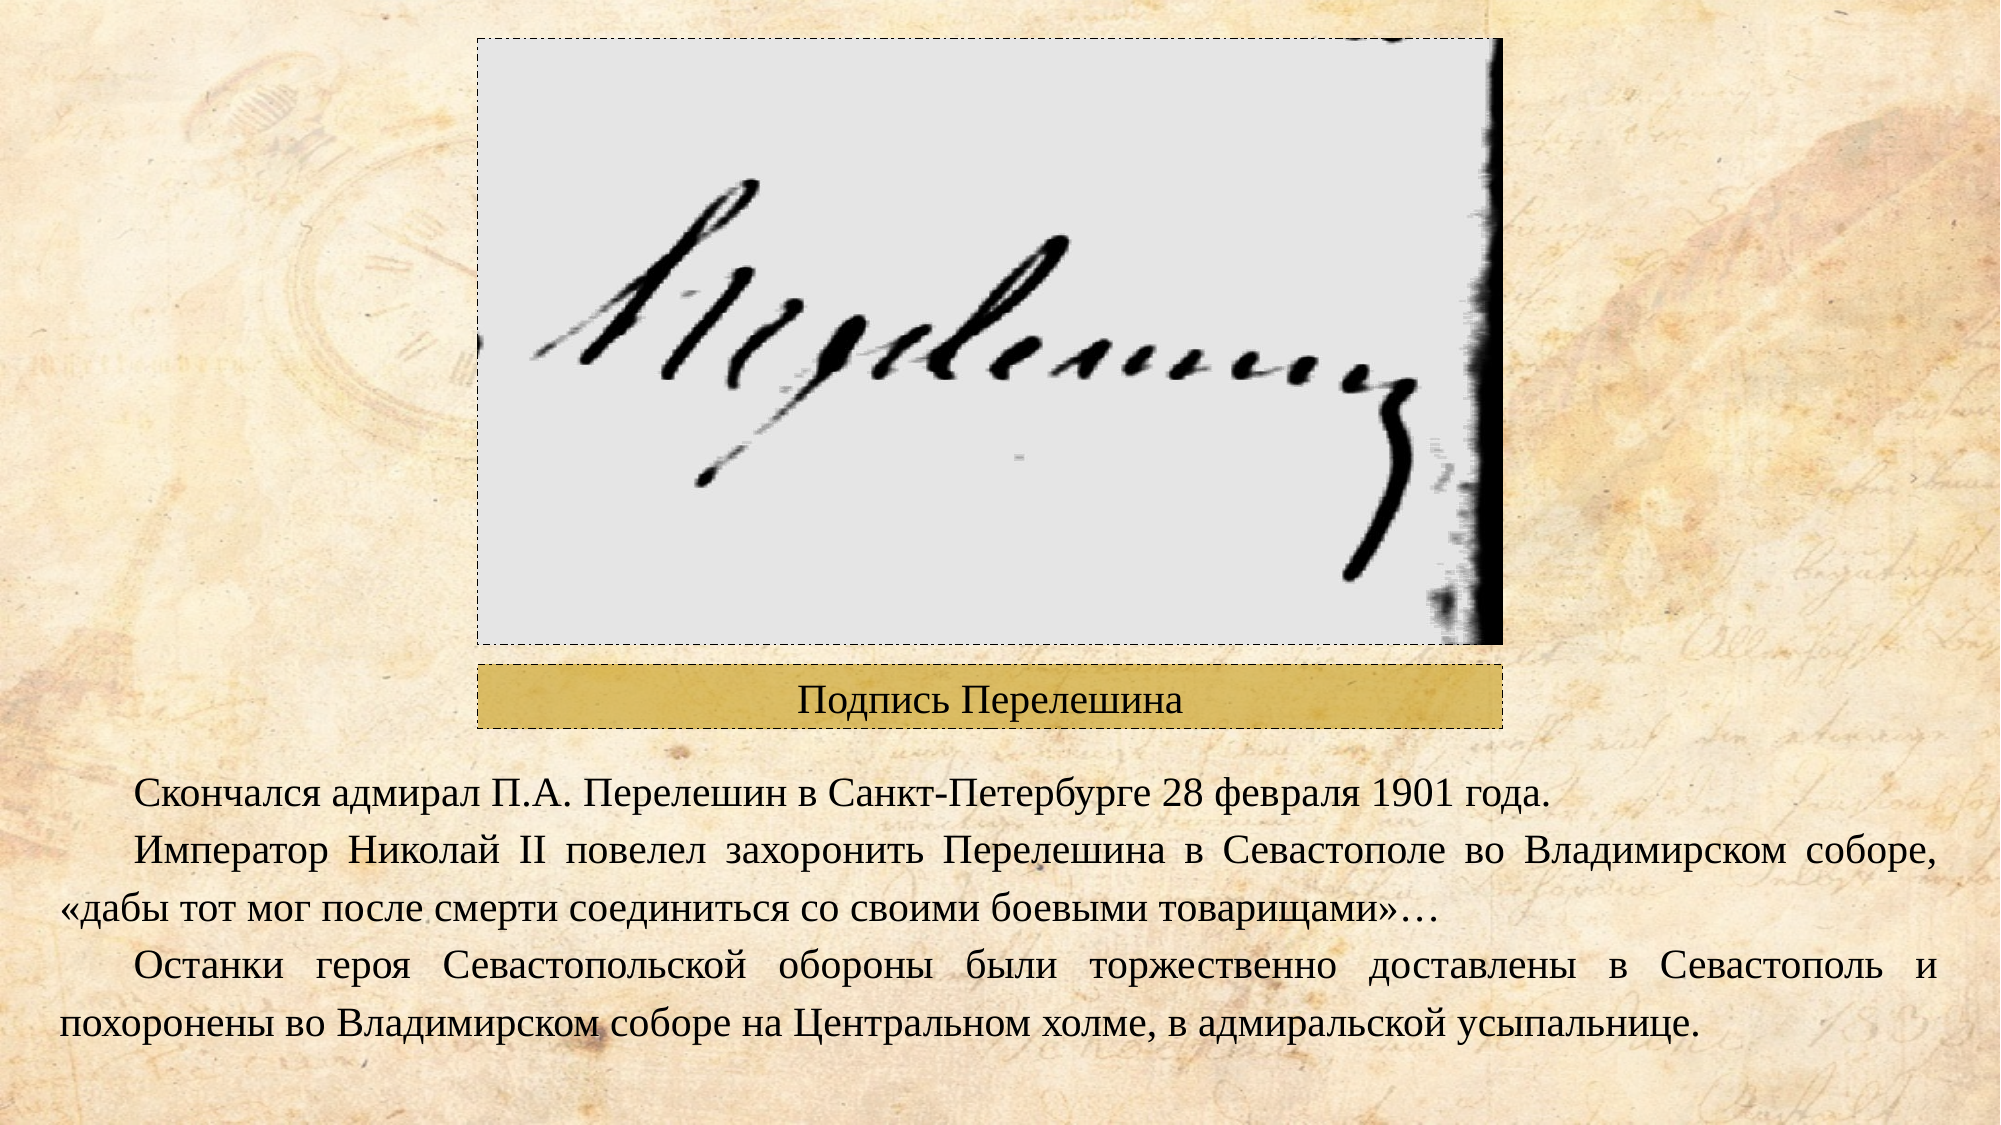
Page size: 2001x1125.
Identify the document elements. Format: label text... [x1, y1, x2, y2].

text_box Подпись Перелешина [477, 664, 1503, 729]
text_box Скончался адмирал П.А. Перелешин в Санкт-Петербурге 28 фев­раля 1901 года. Император Николай II повелел захоронить Переле­шина в Севастополе во Владимирском соборе, «дабы тот мог после смерти соединиться со своими боевыми товарищами»… Останки героя Севастопольской обороны были торжествен­но доставлены в Севастополь и похоронены во Владимирском соборе на Центральном холме, в адмиральской усыпальнице. [44, 749, 1953, 1052]
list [477, 38, 1503, 645]
